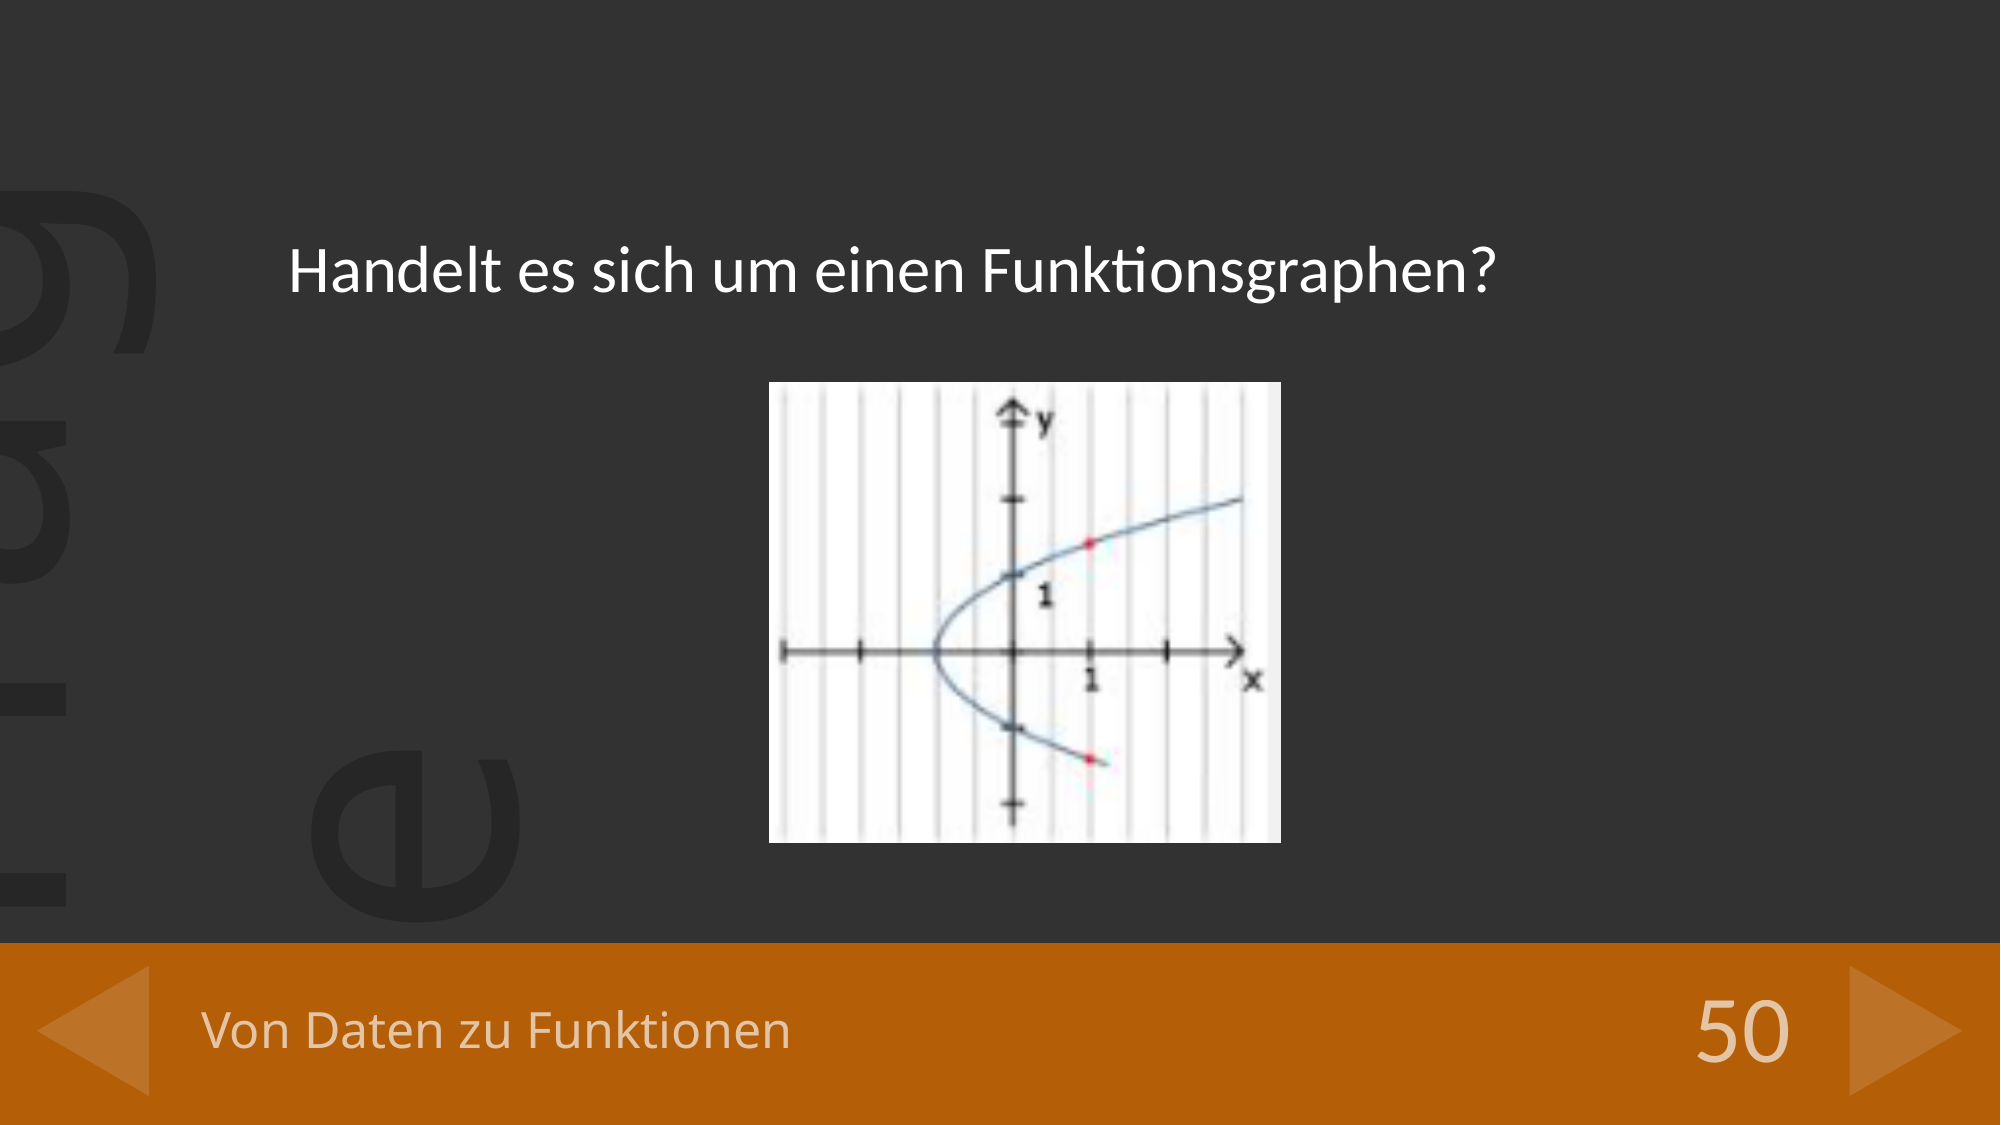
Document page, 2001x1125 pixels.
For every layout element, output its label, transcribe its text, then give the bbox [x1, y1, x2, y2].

list Handelt es sich um einen Funktionsgraphen? [273, 142, 1732, 472]
title Von Daten zu Funktionen [185, 967, 1494, 1097]
list 50 [1494, 967, 1806, 1097]
picture [769, 382, 1281, 843]
